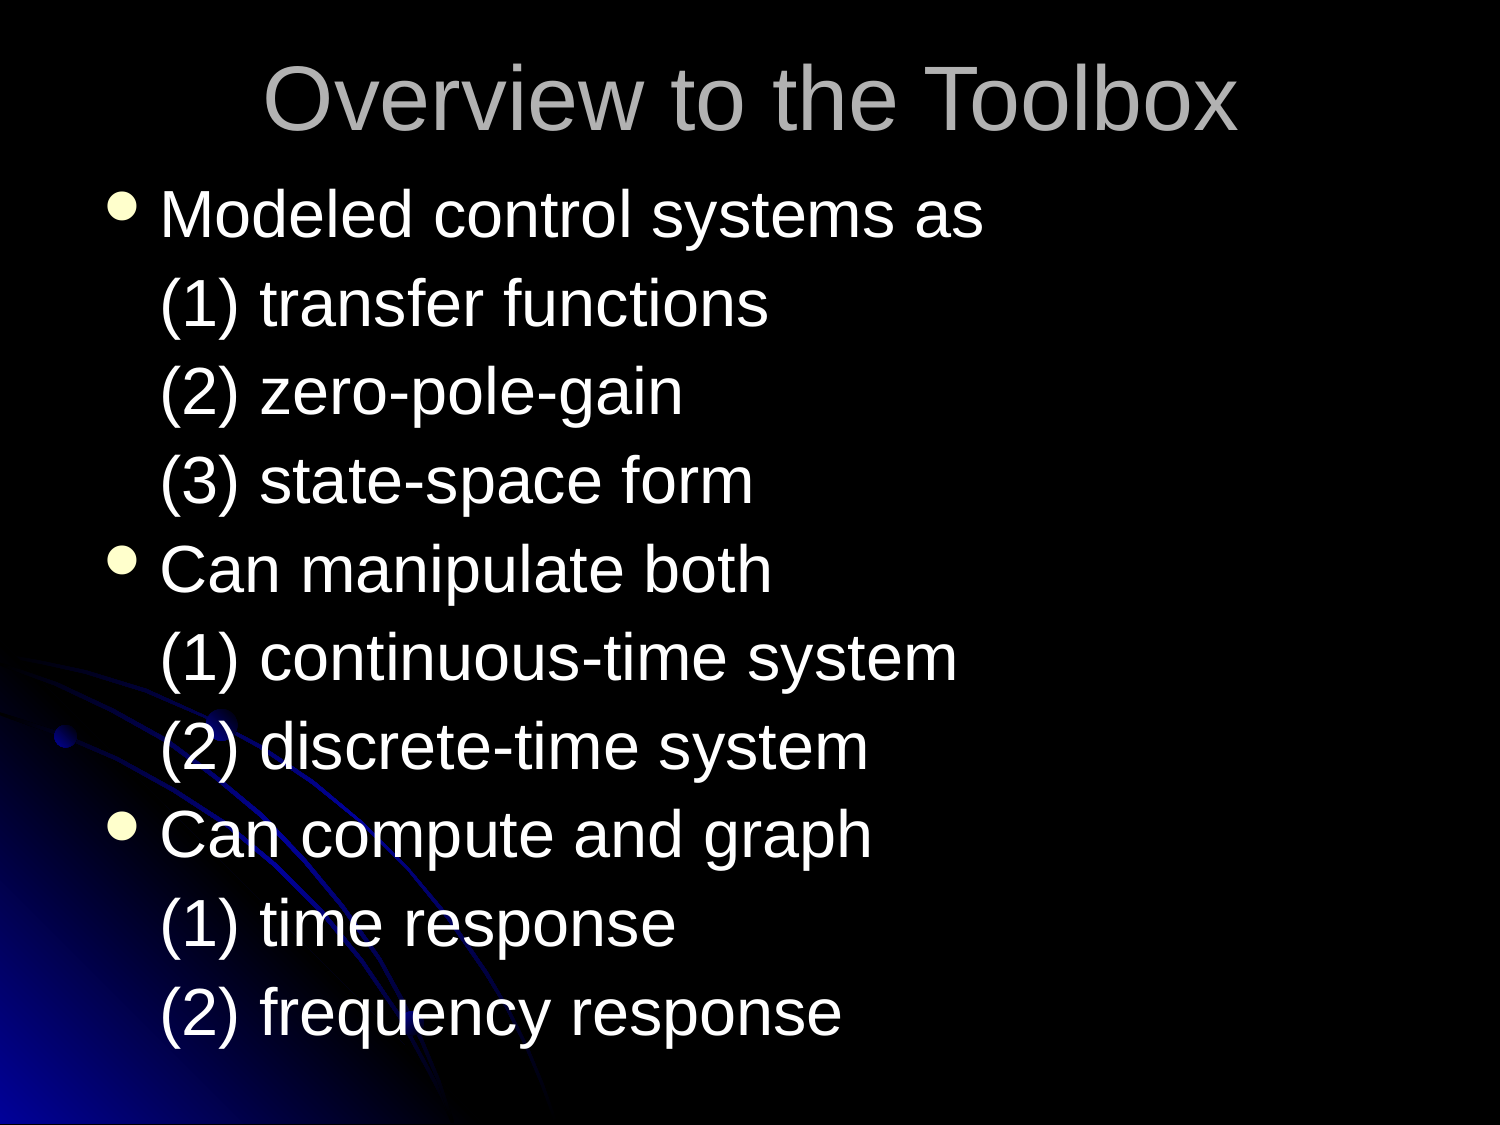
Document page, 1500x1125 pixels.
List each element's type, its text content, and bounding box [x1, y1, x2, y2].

title Overview to the Toolbox [76, 0, 1428, 188]
list Modeled control systems as (1) transfer functions (2) zero-pole-gain (3) state-space form Can manipulate both (1) continuous-time system (2) discrete-time system Can compute and graph (1) time response (2) frequency response [88, 172, 1439, 1125]
